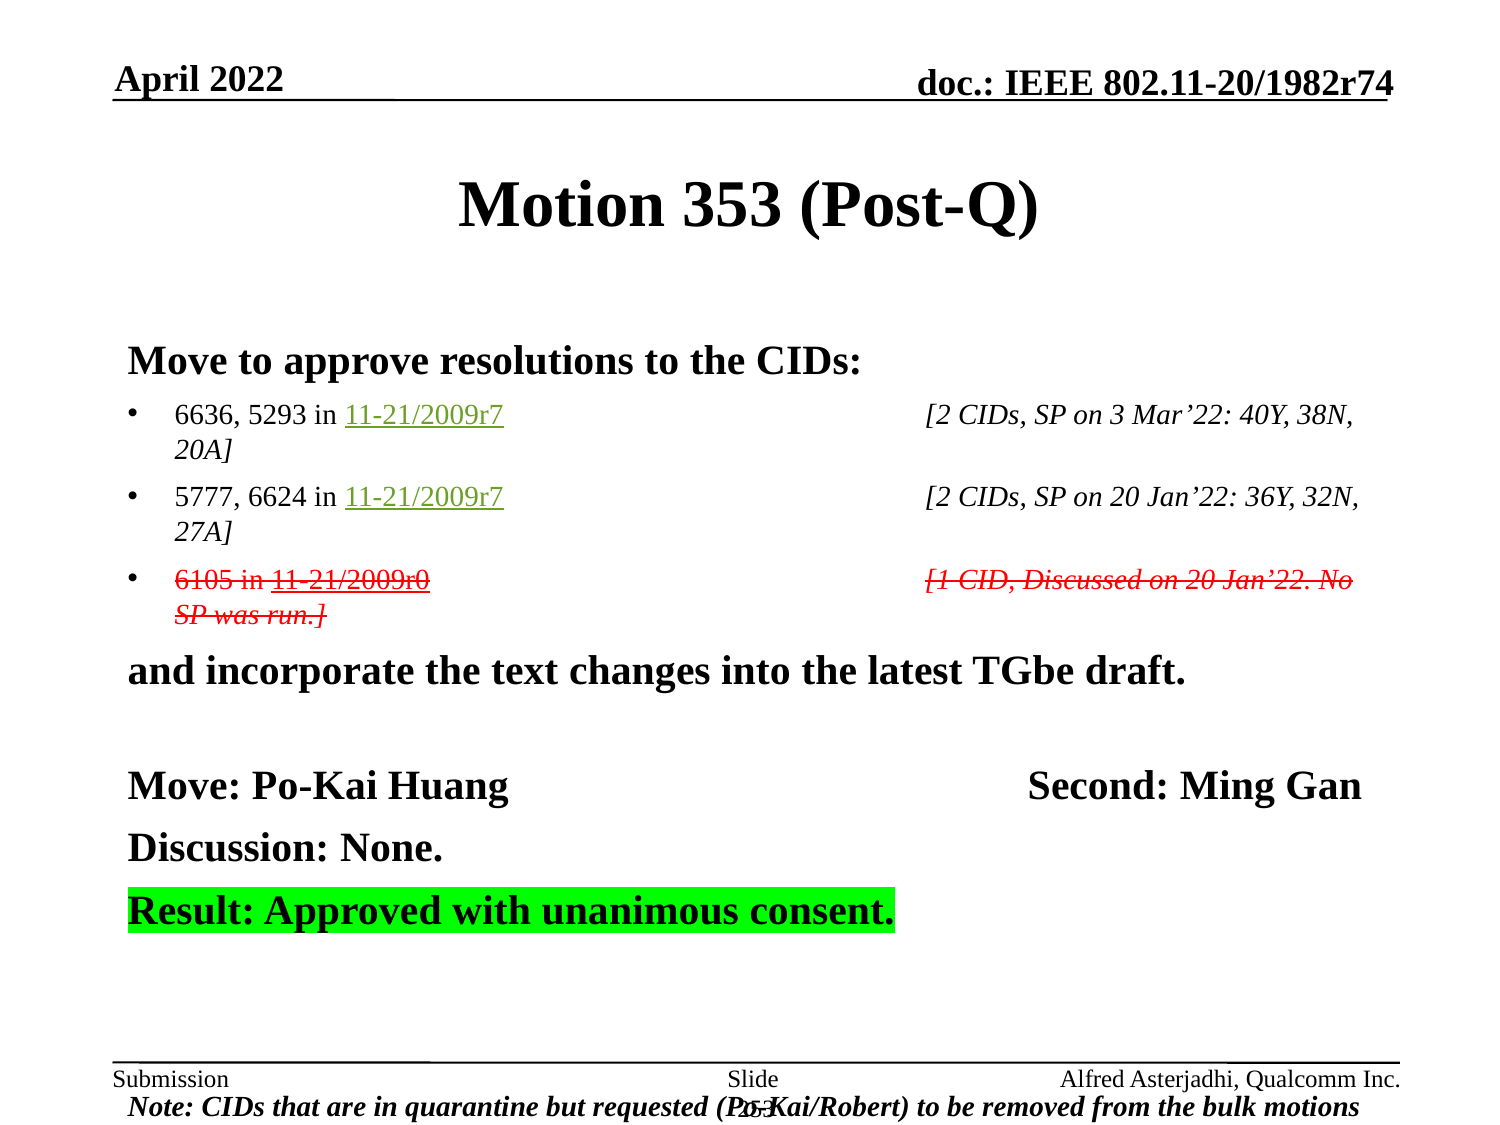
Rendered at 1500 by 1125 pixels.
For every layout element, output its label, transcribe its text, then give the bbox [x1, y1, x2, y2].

footer Alfred Asterjadhi, Qualcomm Inc. [878, 1061, 1402, 1093]
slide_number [114, 54, 423, 100]
list Move to approve resolutions to the CIDs: 6636, 5293 in 11-21/2009r7 [2 CIDs, SP on 3 Mar’22: 40Y, 38N, 20A] 5777, 6624 in 11-21/2009r7 [2 CIDs, SP on 20 Jan’22: 36Y, 32N, 27A] 6105 in 11-21/2009r0 [1 CID, Discussed on 20 Jan’22. No SP was run.] and incorporate the text changes into the latest TGbe draft. Move: Po-Kai Huang Second: Ming Gan Discussion: None. Result: Approved with unanimous consent. Note: CIDs that are in quarantine but requested (Po-Kai/Robert) to be removed from the bulk motions in order to have a separate discussion. [112, 324, 1388, 1063]
title Motion 353 (Post-Q) [112, 112, 1388, 288]
slide_number Slide 253 [712, 1061, 800, 1123]
